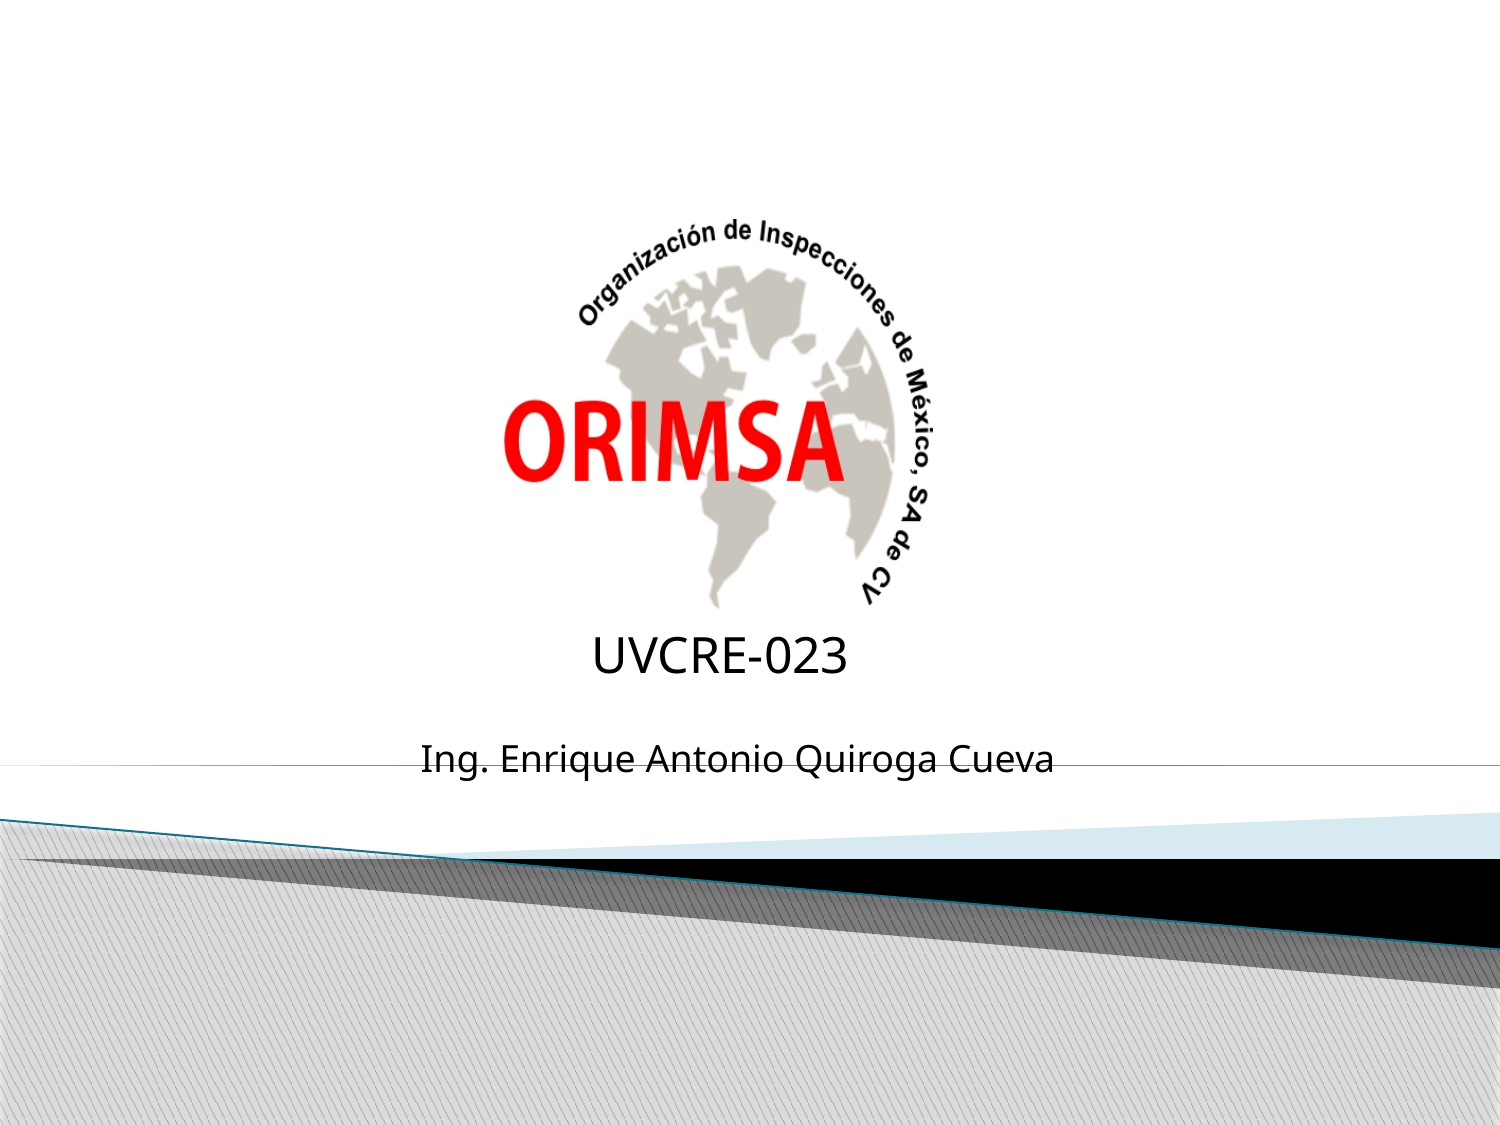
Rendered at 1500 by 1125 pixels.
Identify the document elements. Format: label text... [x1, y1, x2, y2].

picture [5, 859, 1500, 989]
picture [501, 219, 933, 651]
text_box UVCRE-023 [561, 663, 880, 692]
text_box Ing. Enrique Antonio Quiroga Cueva [383, 727, 1093, 788]
